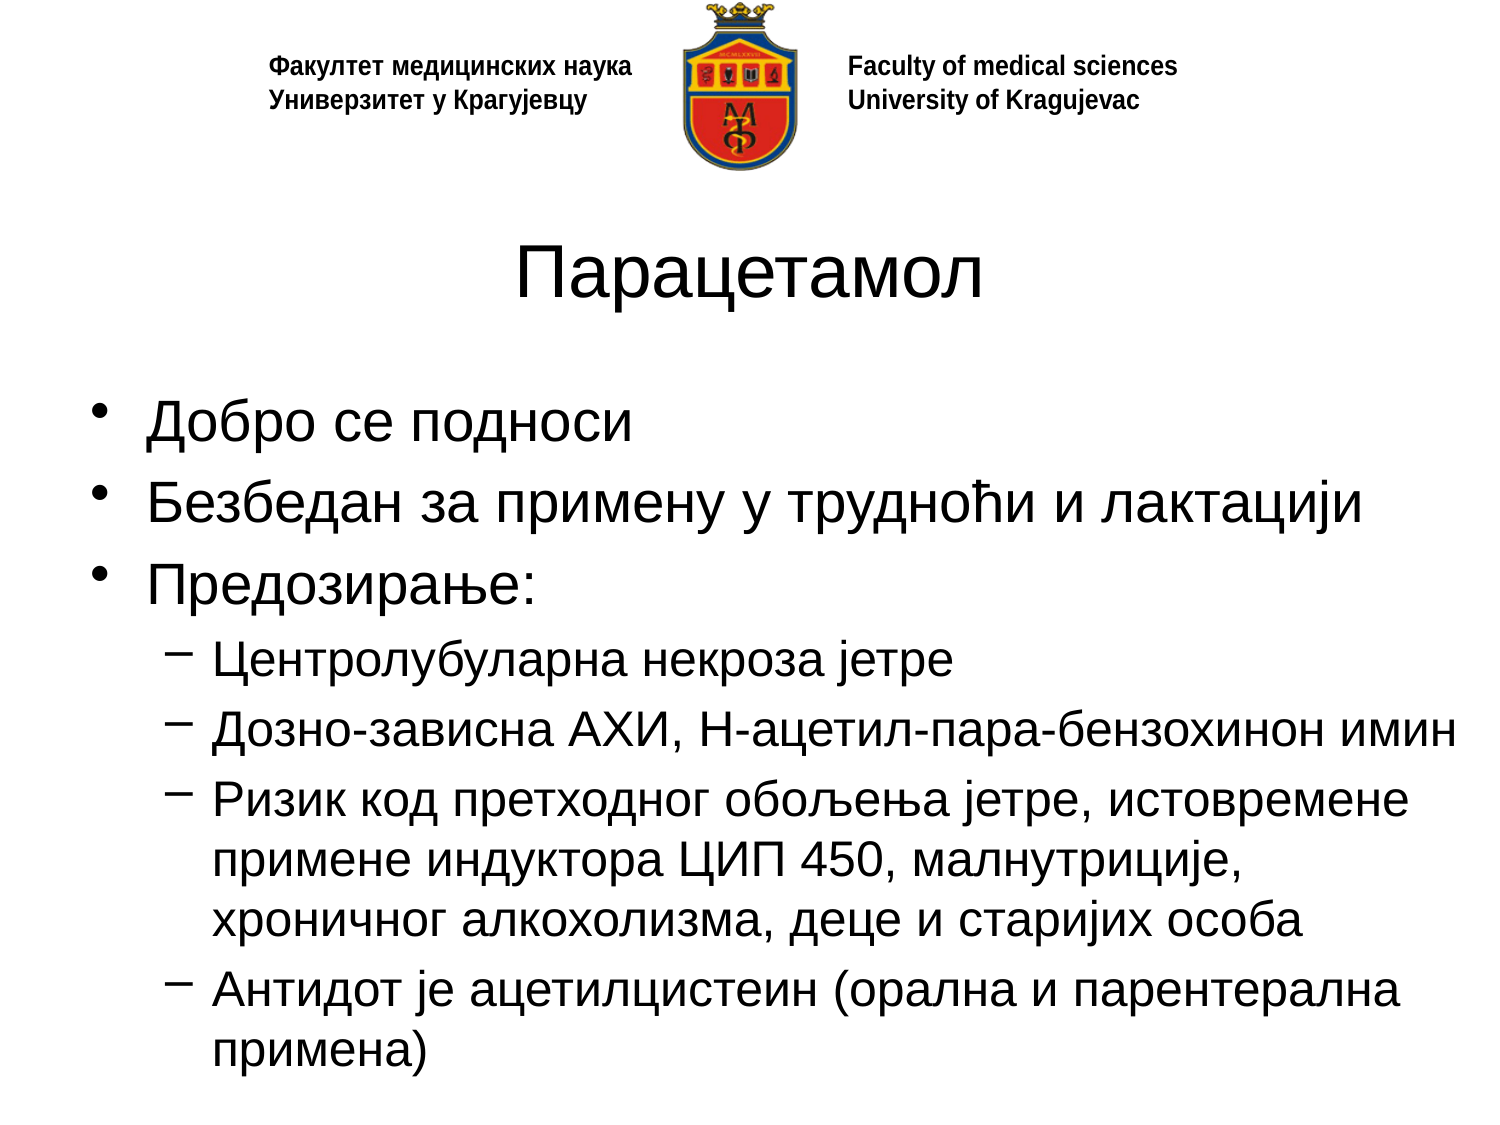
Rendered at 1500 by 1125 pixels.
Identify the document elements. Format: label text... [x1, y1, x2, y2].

list Добро се подноси Безбедан за примену у трудноћи и лактацији Предозирање: Центролубуларна некроза јетре Дозно-зависна АХИ, Н-ацетил-пара-бензохинон имин Ризик код претходног обољења јетре, истовремене примене индуктора ЦИП 450, малнутриције, хроничног алкохолизма, деце и старијих особа Антидот је ацетилцистеин (орална и парентерална примена) [74, 374, 1500, 1118]
title Парацетамол [74, 173, 1426, 362]
